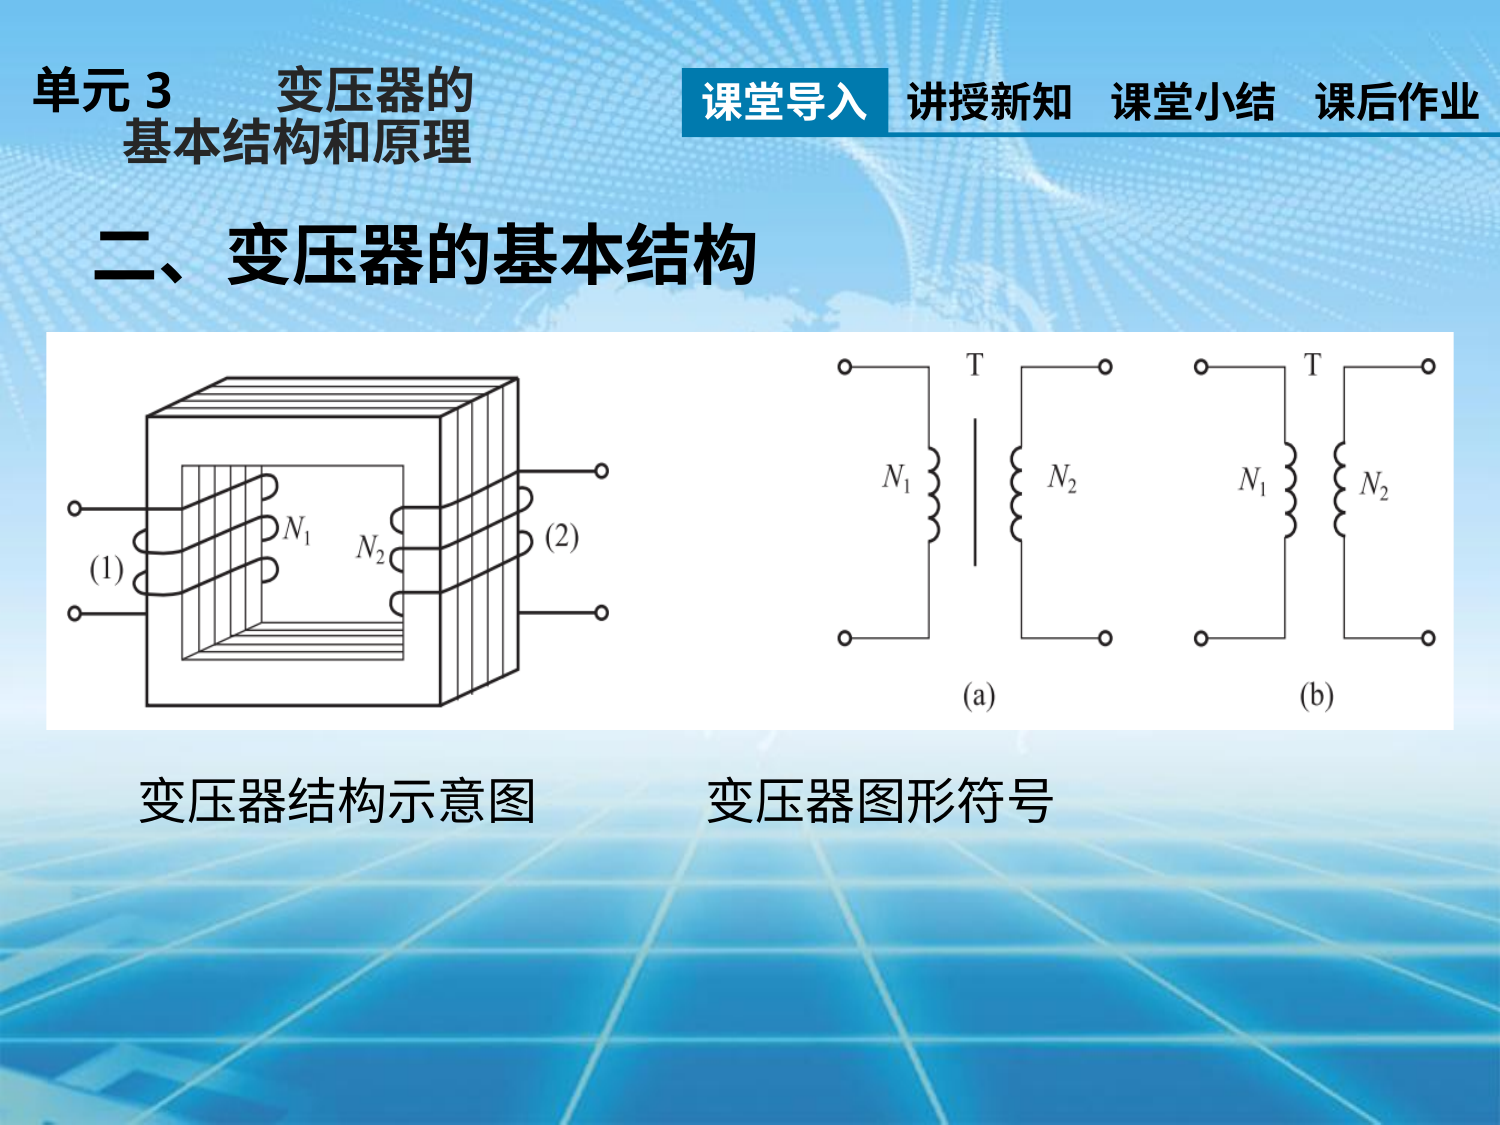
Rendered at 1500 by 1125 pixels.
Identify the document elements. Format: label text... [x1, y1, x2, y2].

picture [0, 0, 1500, 1125]
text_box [16, 59, 1500, 180]
text_box 二、变压器的基本结构 变压器结构示意图 变压器图形符号 [76, 730, 1427, 949]
text_box 二、变压器的基本结构 变压器结构示意图 变压器图形符号 [76, 205, 1427, 332]
